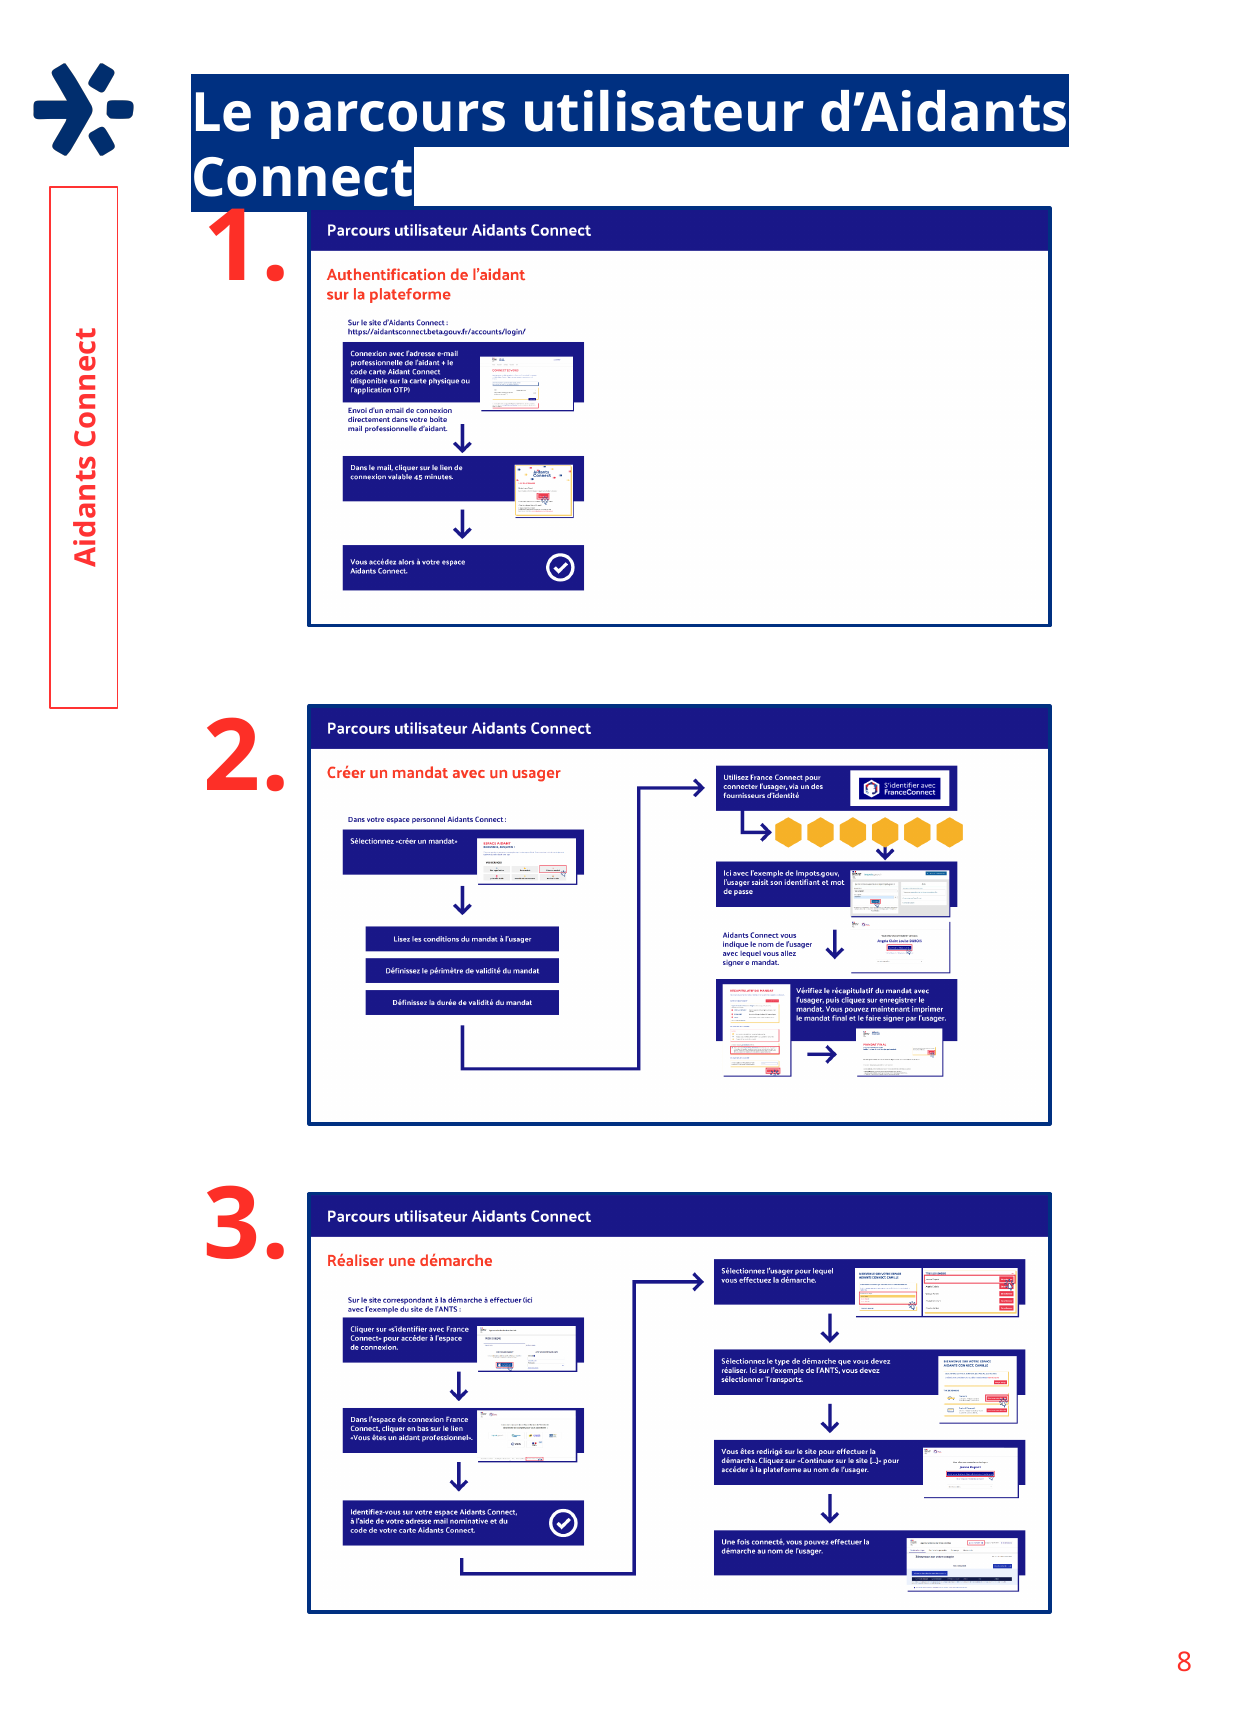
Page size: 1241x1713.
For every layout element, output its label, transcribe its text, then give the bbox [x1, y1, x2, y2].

picture [32, 61, 135, 157]
slide_number ‹#› [1136, 1621, 1211, 1705]
picture [310, 707, 1049, 1123]
text_box Le parcours utilisateur d’Aidants Connect [185, 71, 1241, 213]
picture [310, 209, 1049, 625]
text_box 1. [198, 174, 1128, 306]
text_box 2. [198, 685, 1128, 817]
text_box Aidants Connect [49, 187, 118, 709]
text_box 3. [198, 1153, 1128, 1285]
picture [310, 1195, 1049, 1611]
